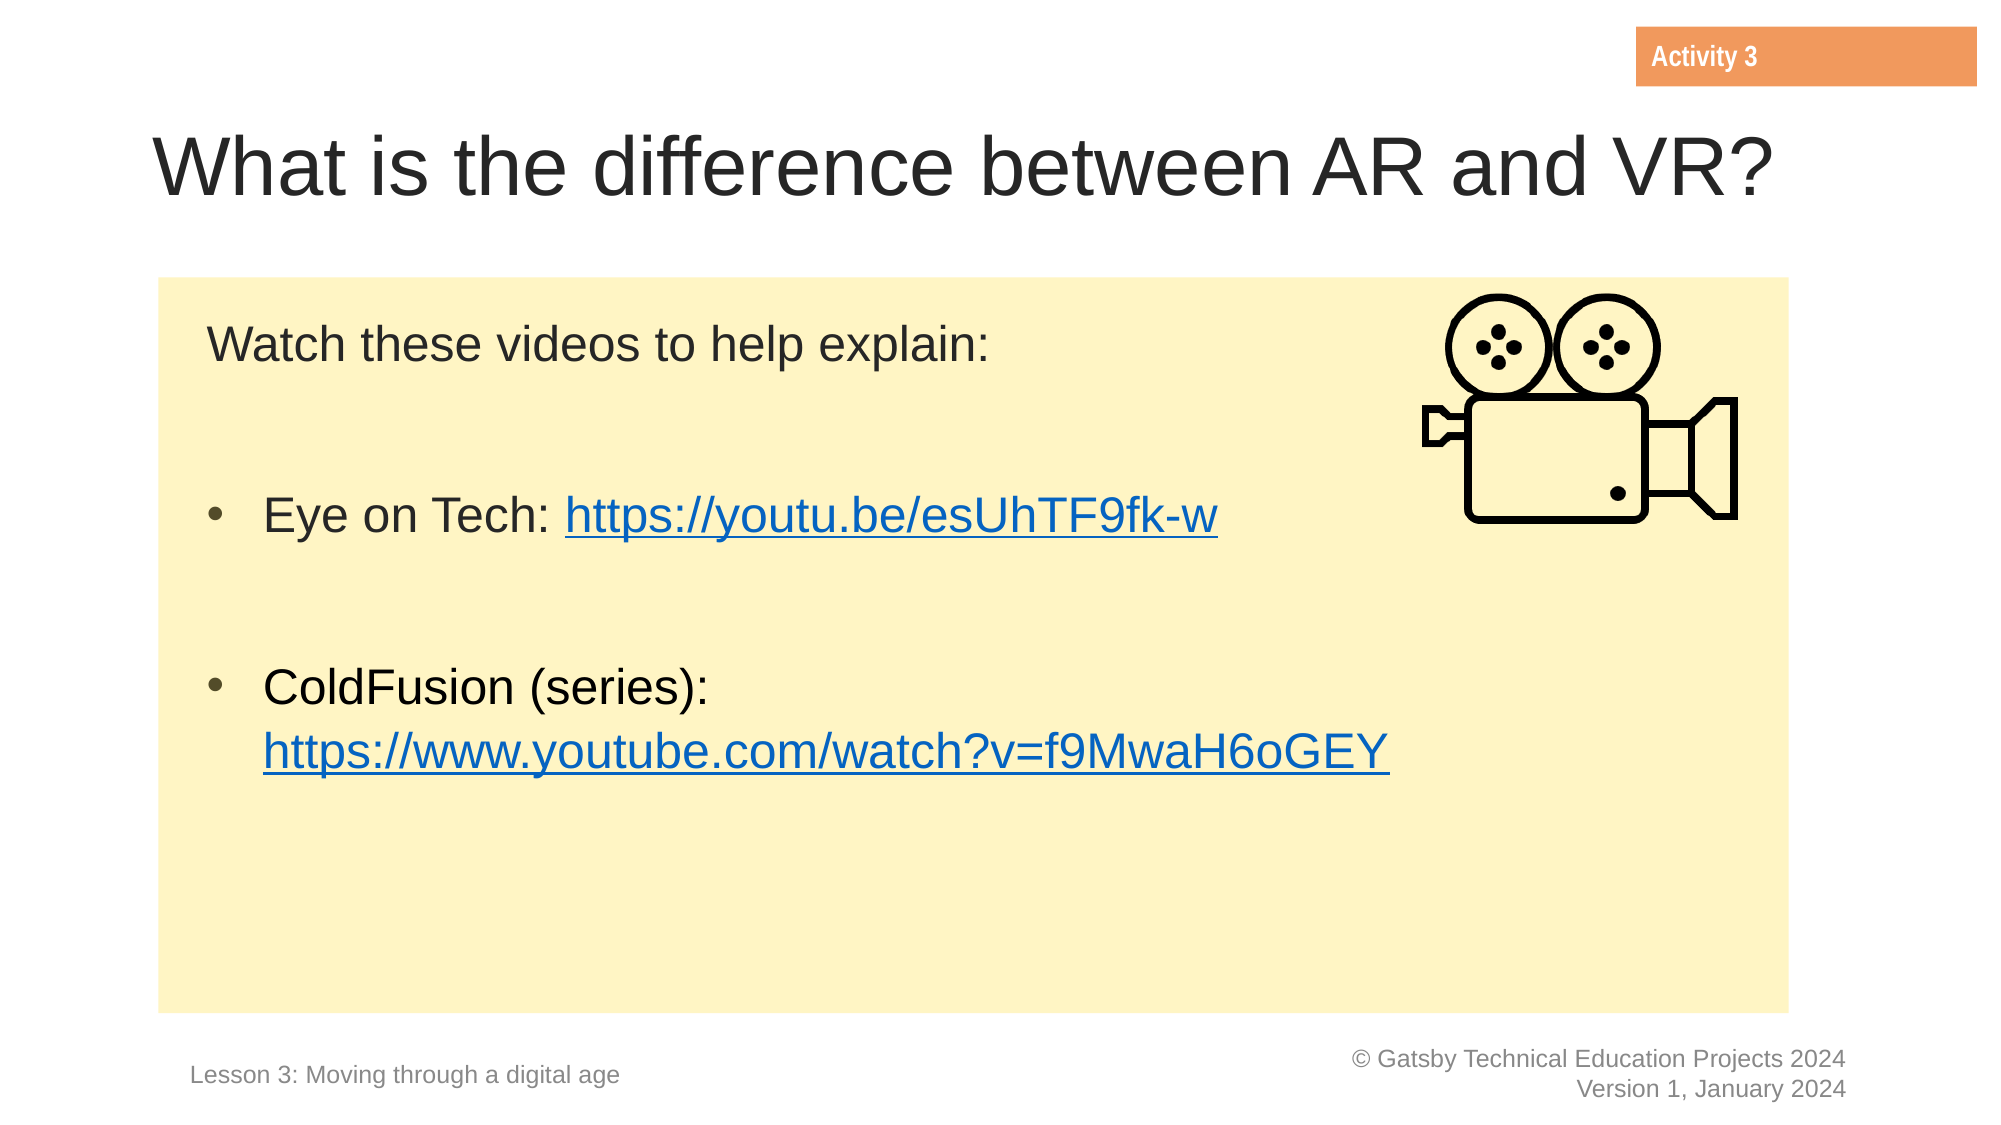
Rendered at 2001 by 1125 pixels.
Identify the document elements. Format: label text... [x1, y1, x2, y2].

picture [1397, 220, 1768, 590]
list Watch these videos to help explain: Eye on Tech: https://youtu.be/esUhTF9fk-w ColdFusion (series): https://www.youtube.com/watch?v=f9MwaH6oGEY [158, 277, 1789, 1014]
title What is the difference between AR and VR? [137, 59, 1863, 278]
list Lesson 3: Moving through a digital age [137, 1042, 829, 1103]
list Activity 3 [1636, 26, 1977, 87]
